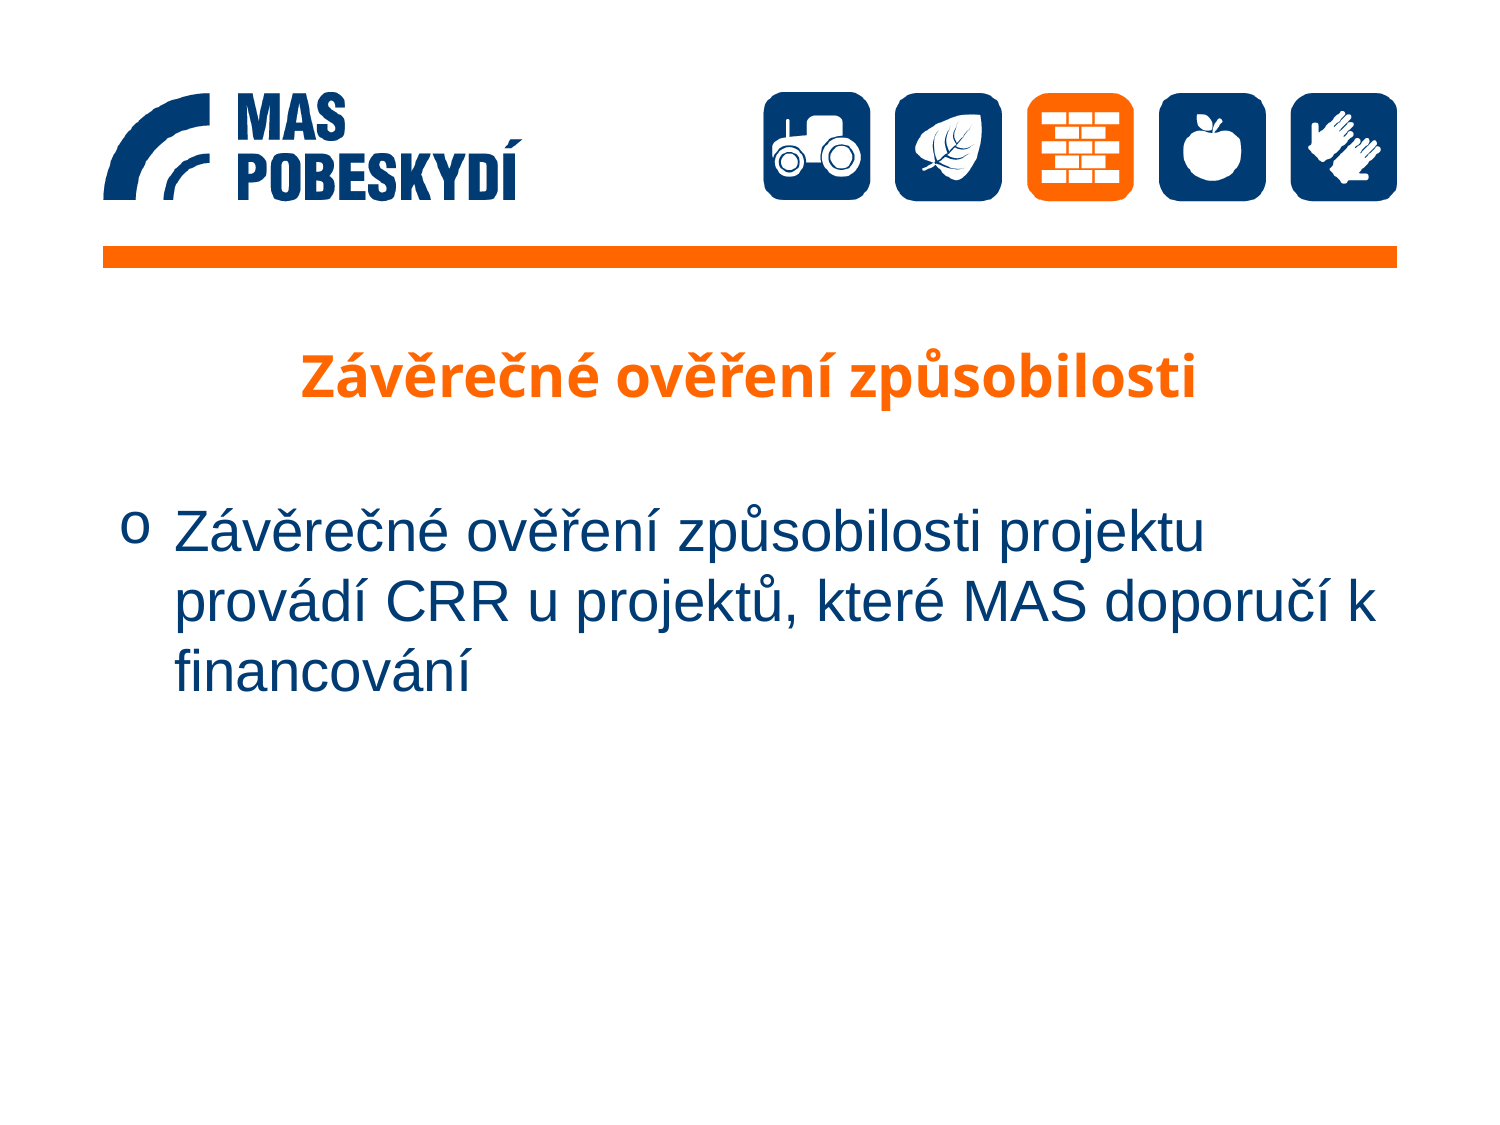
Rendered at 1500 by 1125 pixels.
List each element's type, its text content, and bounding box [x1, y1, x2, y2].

subtitle Závěrečné ověření způsobilosti projektu provádí CRR u projektů, které MAS doporučí k financování [103, 486, 1397, 1030]
picture [103, 92, 1397, 268]
title Závěrečné ověření způsobilosti [103, 328, 1397, 418]
